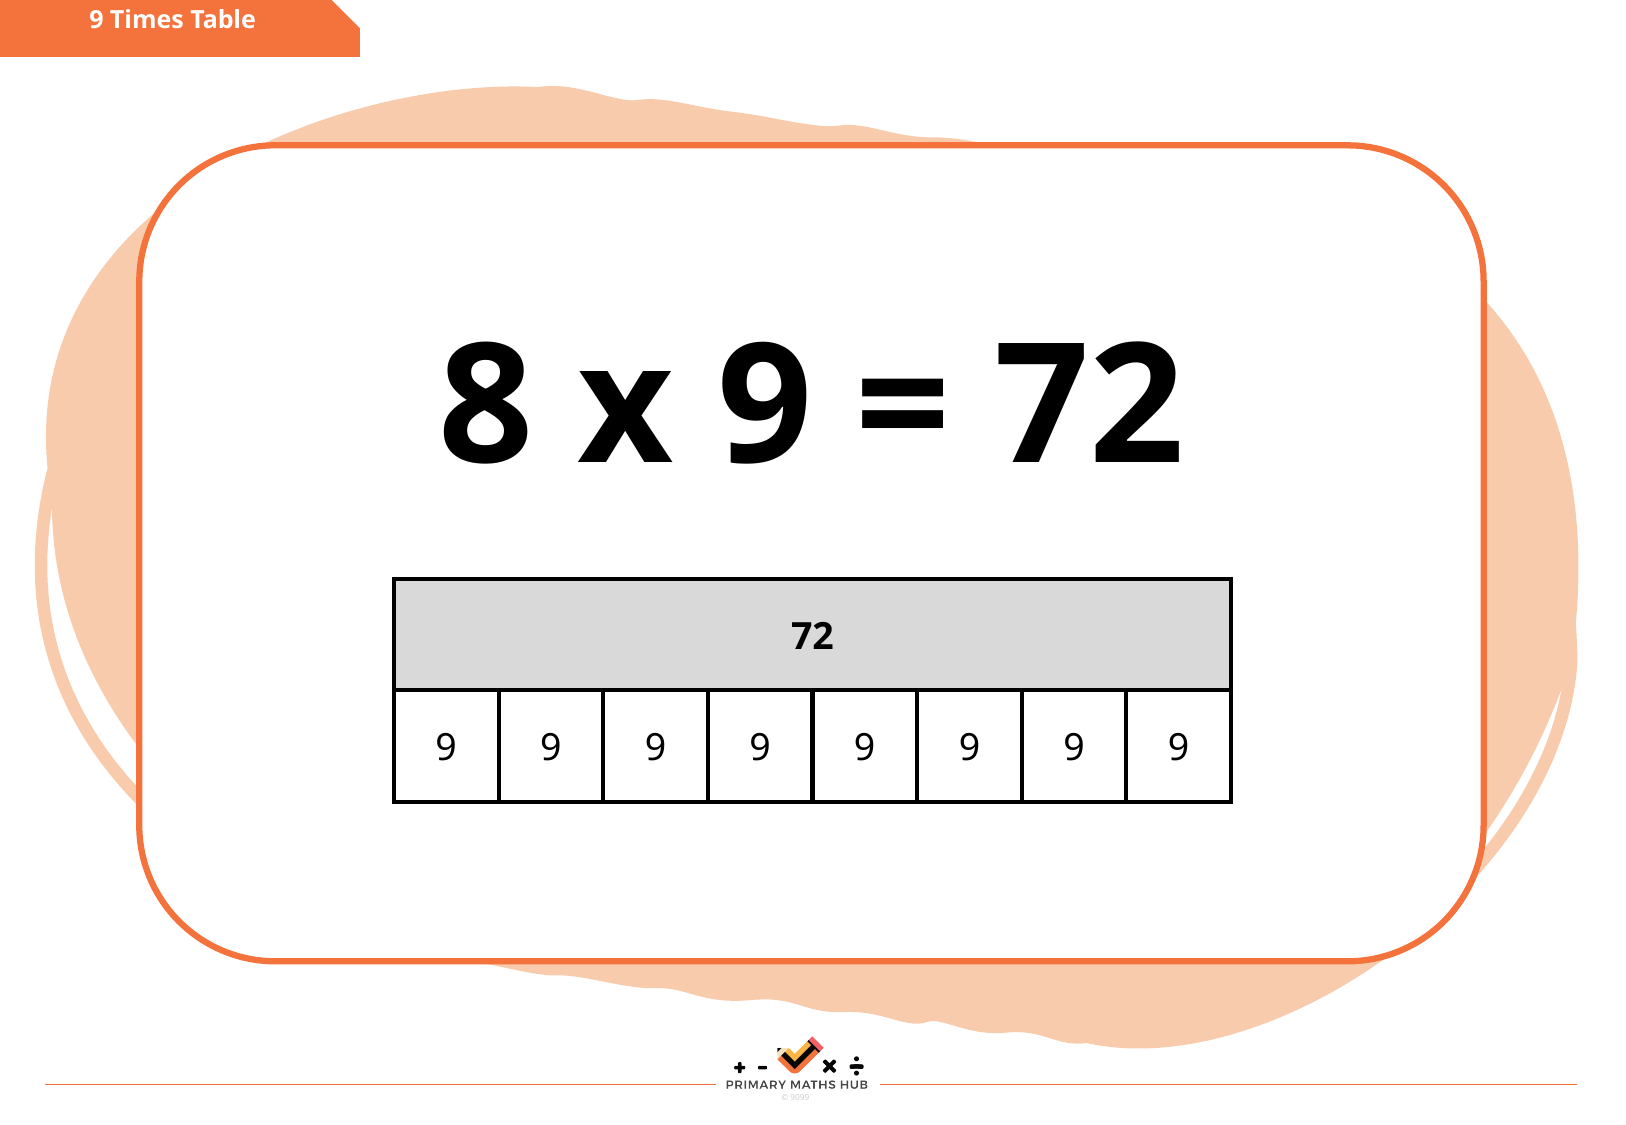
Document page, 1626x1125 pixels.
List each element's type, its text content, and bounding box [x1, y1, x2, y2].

table_cell 9 [605, 692, 706, 800]
picture [722, 1034, 872, 1094]
text_box © 9099 [720, 1084, 870, 1110]
text_box [138, 144, 1485, 963]
table_cell 9 [710, 692, 810, 800]
text_box [1479, 300, 1579, 867]
table_cell 9 [919, 692, 1020, 800]
text_box 8 x 9 = 72 [140, 288, 1485, 503]
table_cell 9 [396, 692, 497, 800]
text_box [273, 91, 956, 144]
table_cell 9 [1128, 692, 1229, 800]
table_cell 9 [1024, 692, 1124, 800]
table_cell 9 [501, 692, 601, 800]
text_box [39, 214, 155, 799]
table_header 72 [396, 581, 1229, 688]
text_box 9 Times Table [0, 0, 361, 58]
table_cell 9 [815, 692, 915, 800]
text_box [496, 960, 1374, 1044]
